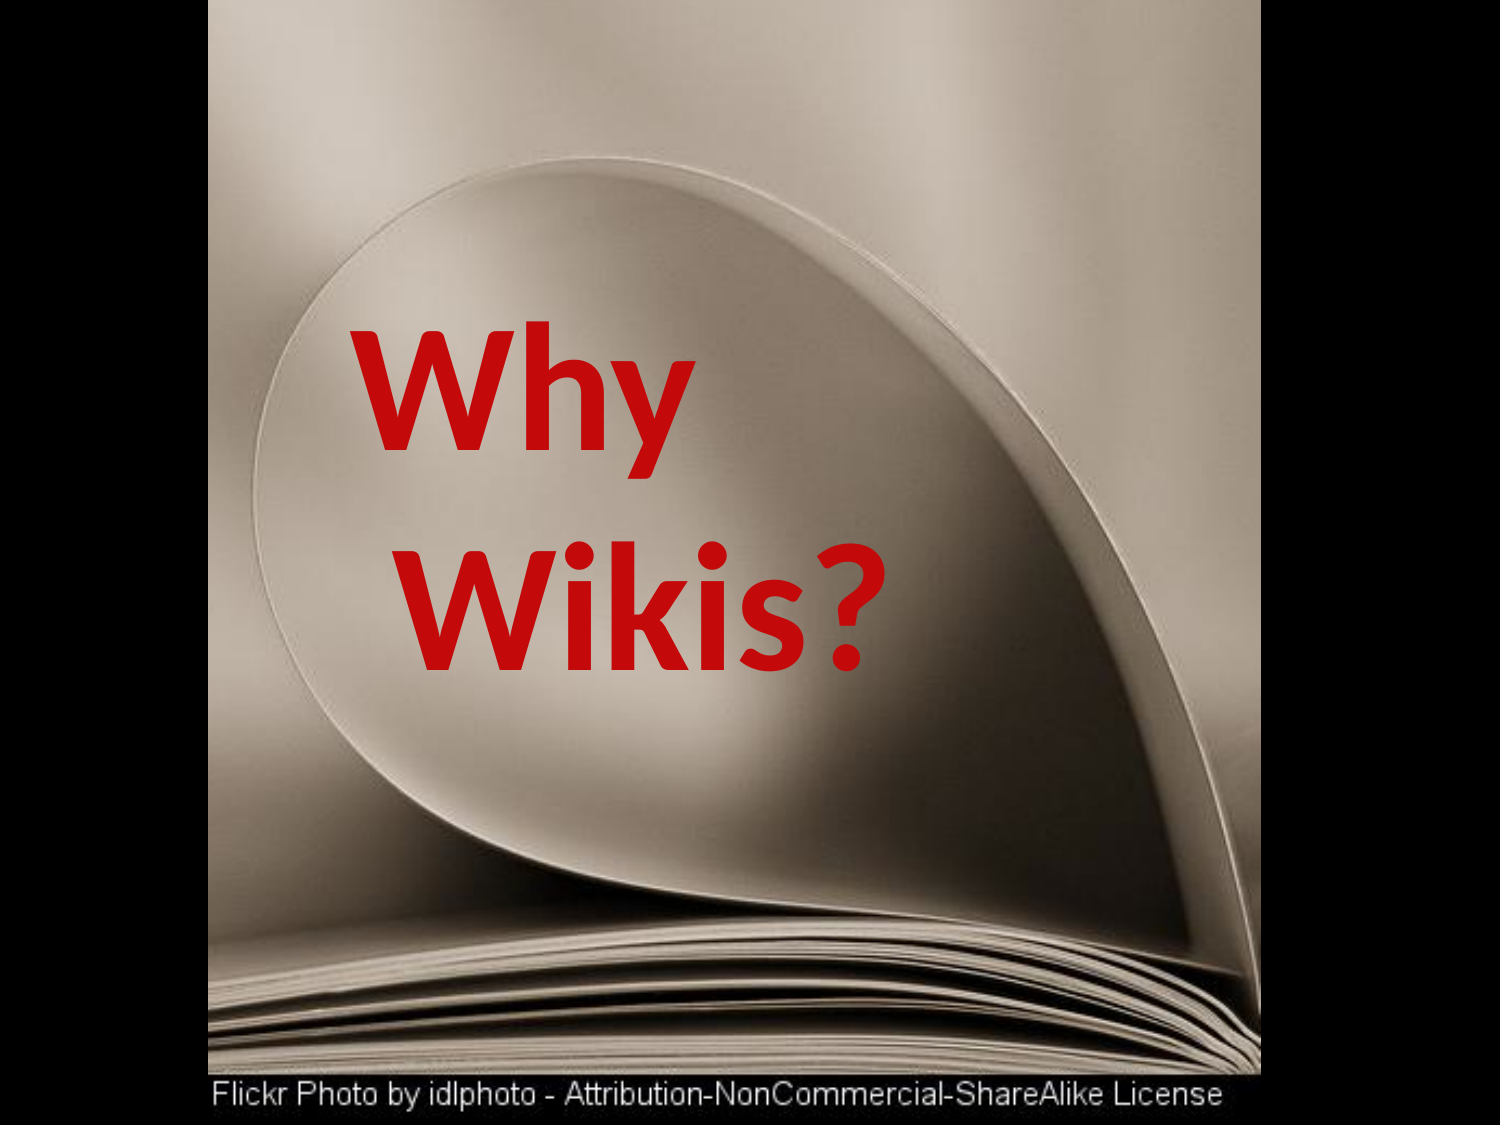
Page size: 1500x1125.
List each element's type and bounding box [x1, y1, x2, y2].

picture [208, 0, 1261, 1125]
